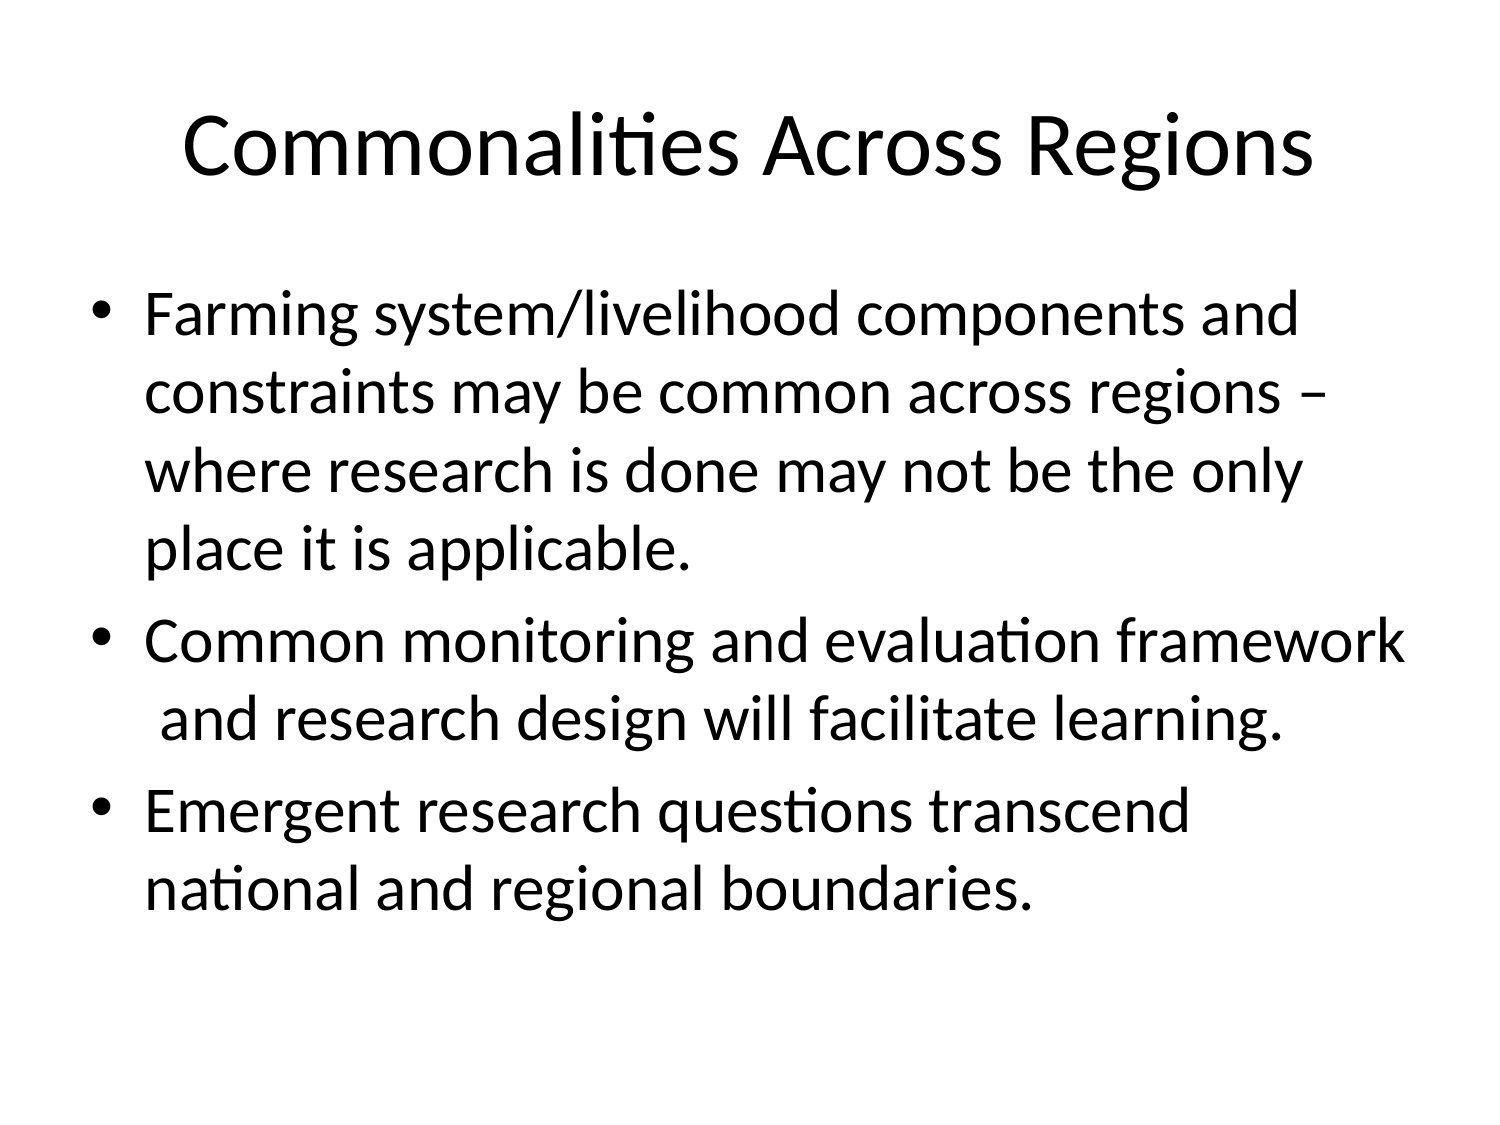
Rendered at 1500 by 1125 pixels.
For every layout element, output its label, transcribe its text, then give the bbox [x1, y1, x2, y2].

title Commonalities Across Regions [75, 45, 1425, 233]
list Farming system/livelihood components and constraints may be common across regions – where research is done may not be the only place it is applicable. Common monitoring and evaluation framework and research design will facilitate learning. Emergent research questions transcend national and regional boundaries. [75, 262, 1425, 1005]
